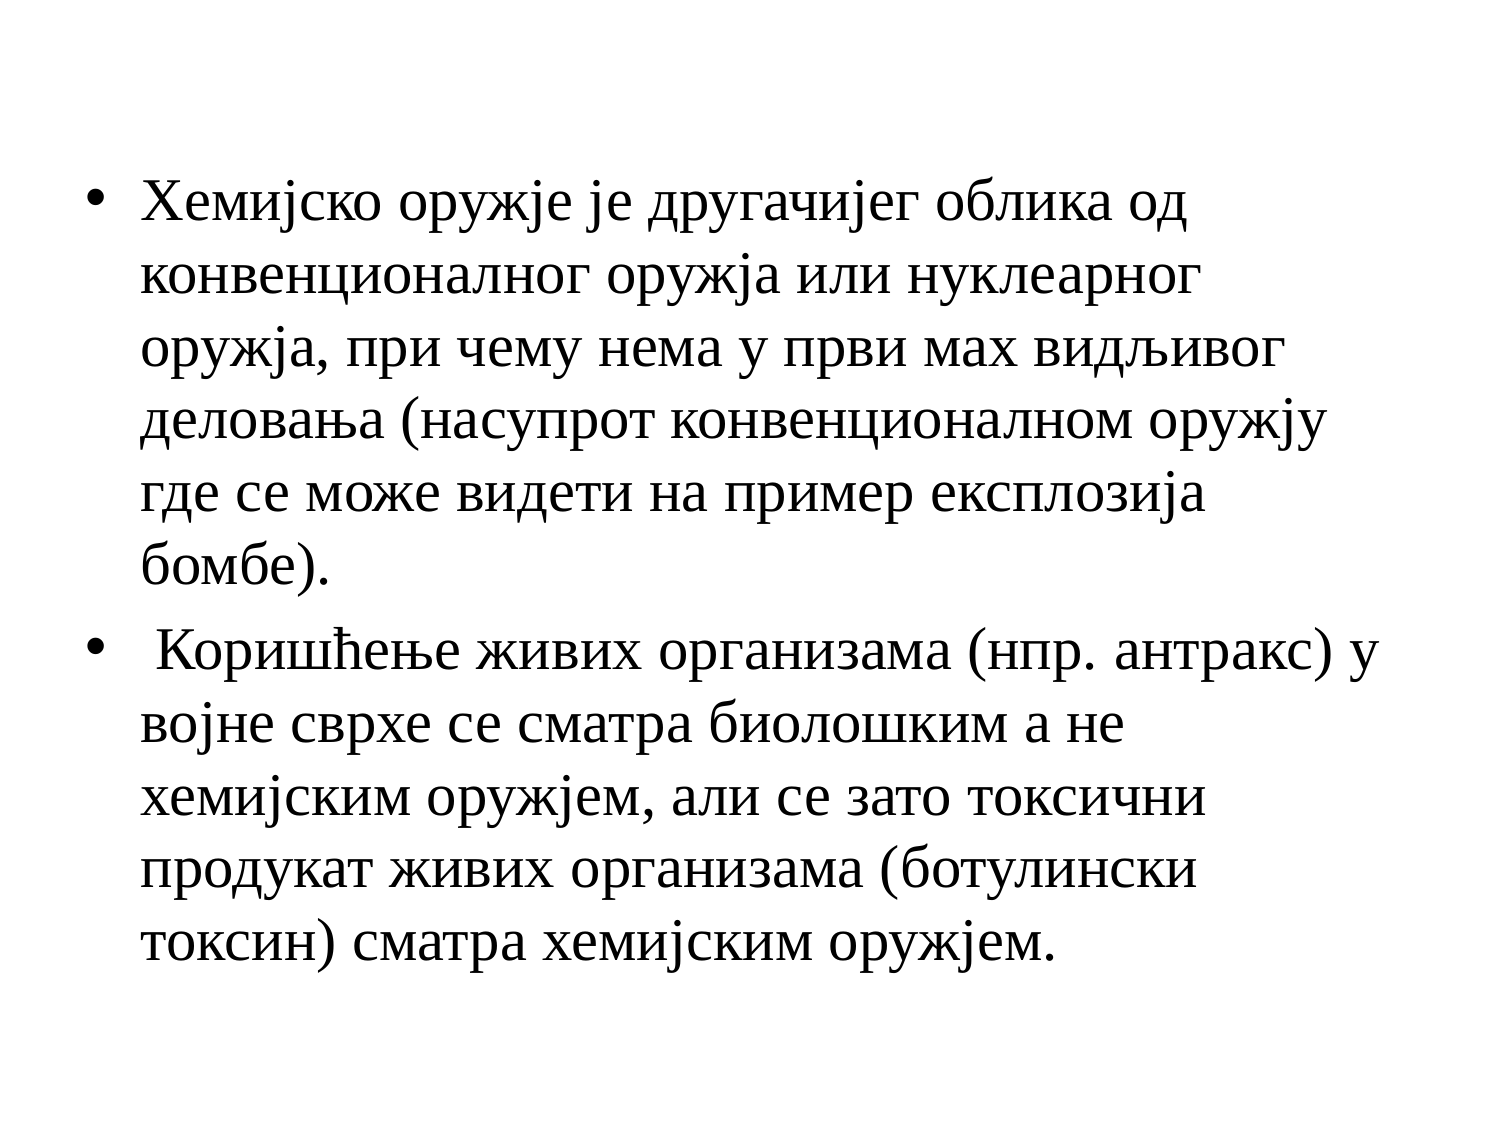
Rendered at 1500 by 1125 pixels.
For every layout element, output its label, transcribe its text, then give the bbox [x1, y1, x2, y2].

list Хемијско оружје је другачијег облика од конвенционалног оружја или нуклеарног оружја, при чему нема у први мах видљивог деловања (насупрот конвенционалном оружју где се може видети на пример експлозија бомбе). Коришћење живих организама (нпр. антракс) у војне сврхе се сматра биолошким а не хемијским оружјем, али се зато токсични продукат живих организама (ботулински токсин) сматра хемијским оружјем. [70, 152, 1425, 988]
